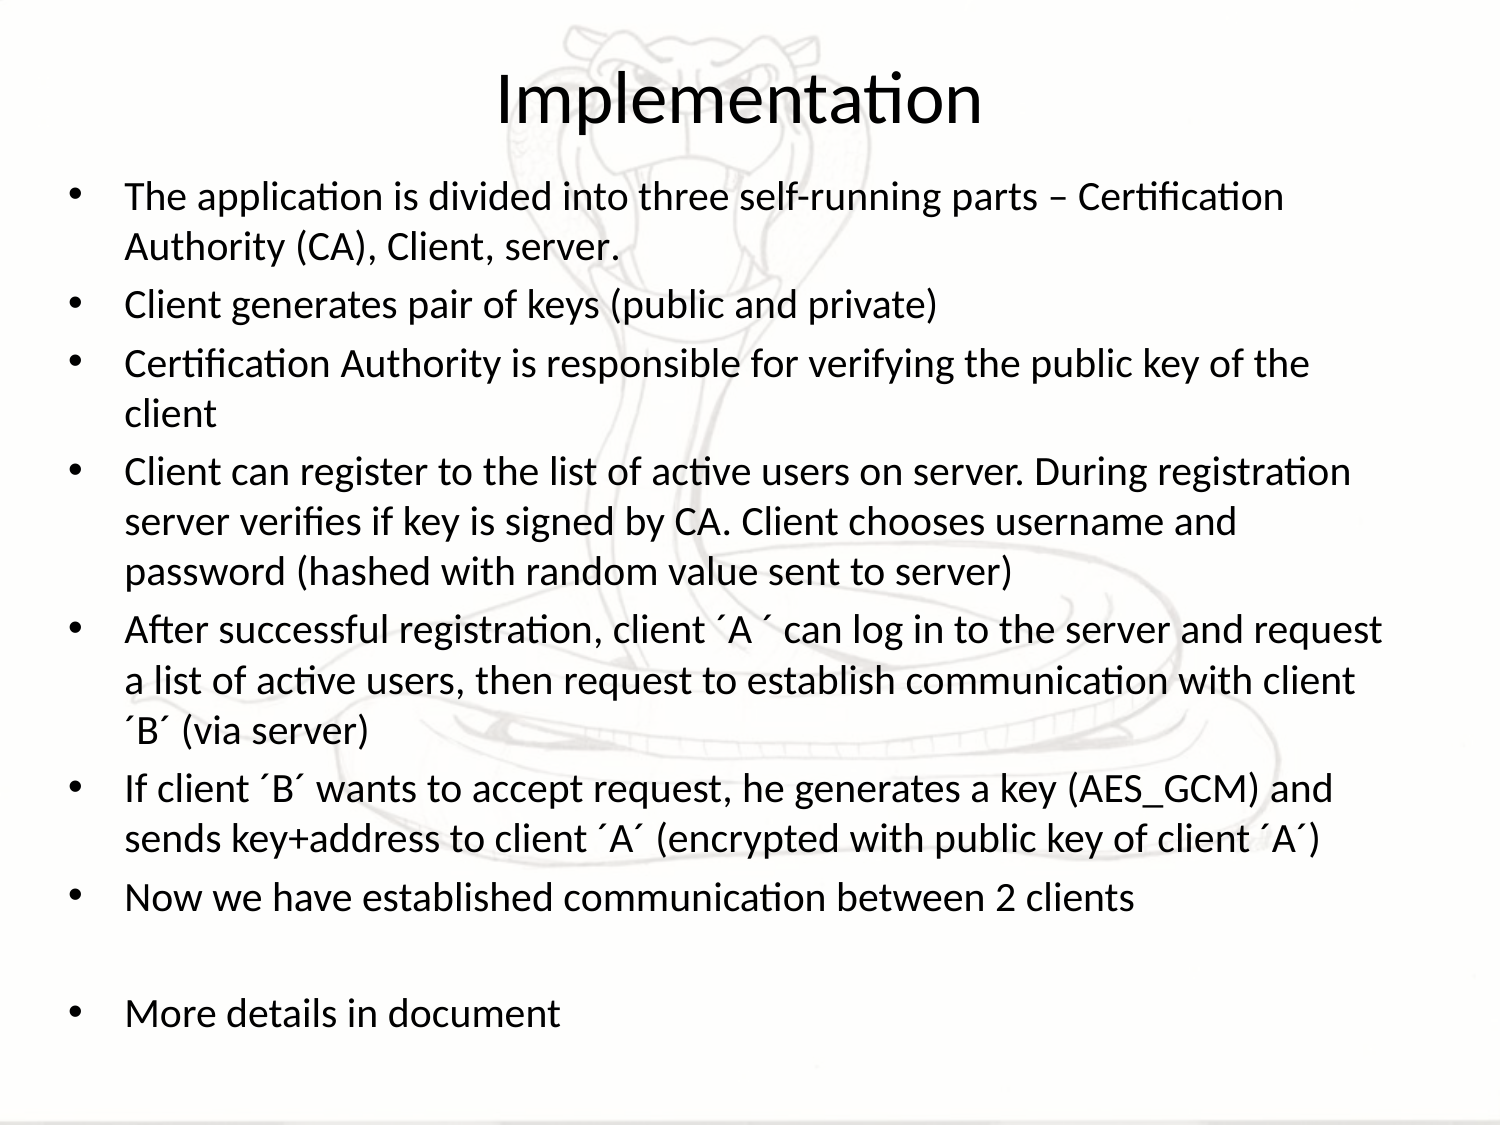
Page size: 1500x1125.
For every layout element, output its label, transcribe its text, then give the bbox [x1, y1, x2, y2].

title Implementation [64, 0, 1415, 188]
list The application is divided into three self-running parts – Certification Authority (CA), Client, server. Client generates pair of keys (public and private) Certification Authority is responsible for verifying the public key of the client Client can register to the list of active users on server. During registration server verifies if key is signed by CA. Client chooses username and password (hashed with random value sent to server) After successful registration, client ´A ´ can log in to the server and request a list of active users, then request to establish communication with client ´B´ (via server) If client ´B´ wants to accept request, he generates a key (AES_GCM) and sends key+address to client ´A´ (encrypted with public key of client ´A´) Now we have established communication between 2 clients More details in document [53, 160, 1404, 1083]
